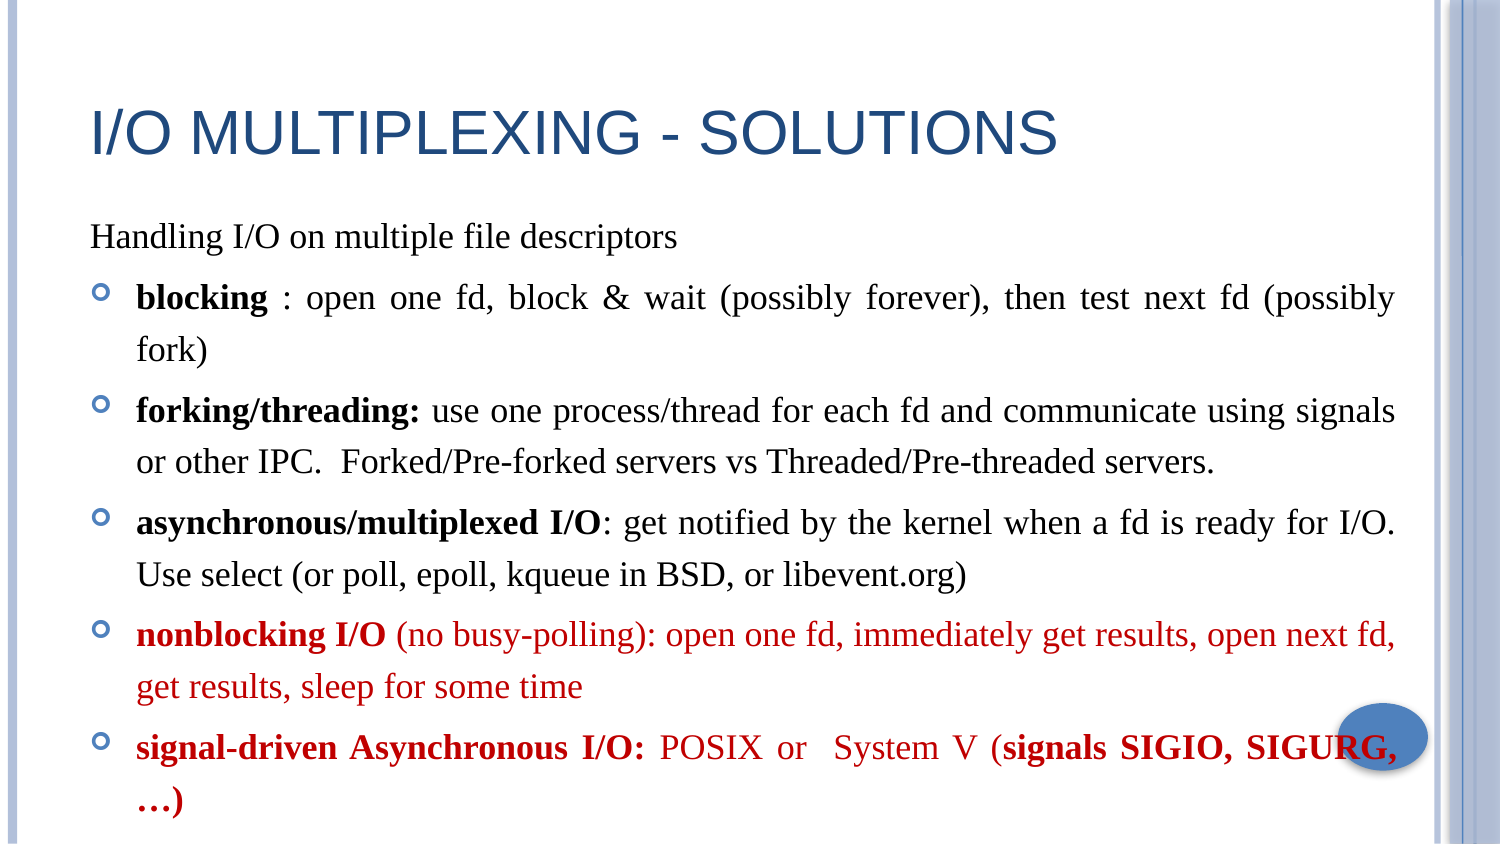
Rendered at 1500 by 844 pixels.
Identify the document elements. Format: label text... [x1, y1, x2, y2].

title I/O Multiplexing - Solutions [75, 33, 1300, 175]
list Handling I/O on multiple file descriptors blocking : open one fd, block & wait (possibly forever), then test next fd (possibly fork) forking/threading: use one process/thread for each fd and communicate using signals or other IPC. Forked/Pre-forked servers vs Threaded/Pre-threaded servers. asynchronous/multiplexed I/O: get notified by the kernel when a fd is ready for I/O. Use select (or poll, epoll, kqueue in BSD, or libevent.org) nonblocking I/O (no busy-polling): open one fd, immediately get results, open next fd, get results, sleep for some time signal-driven Asynchronous I/O: POSIX or System V (signals SIGIO, SIGURG, …) [75, 196, 1413, 835]
